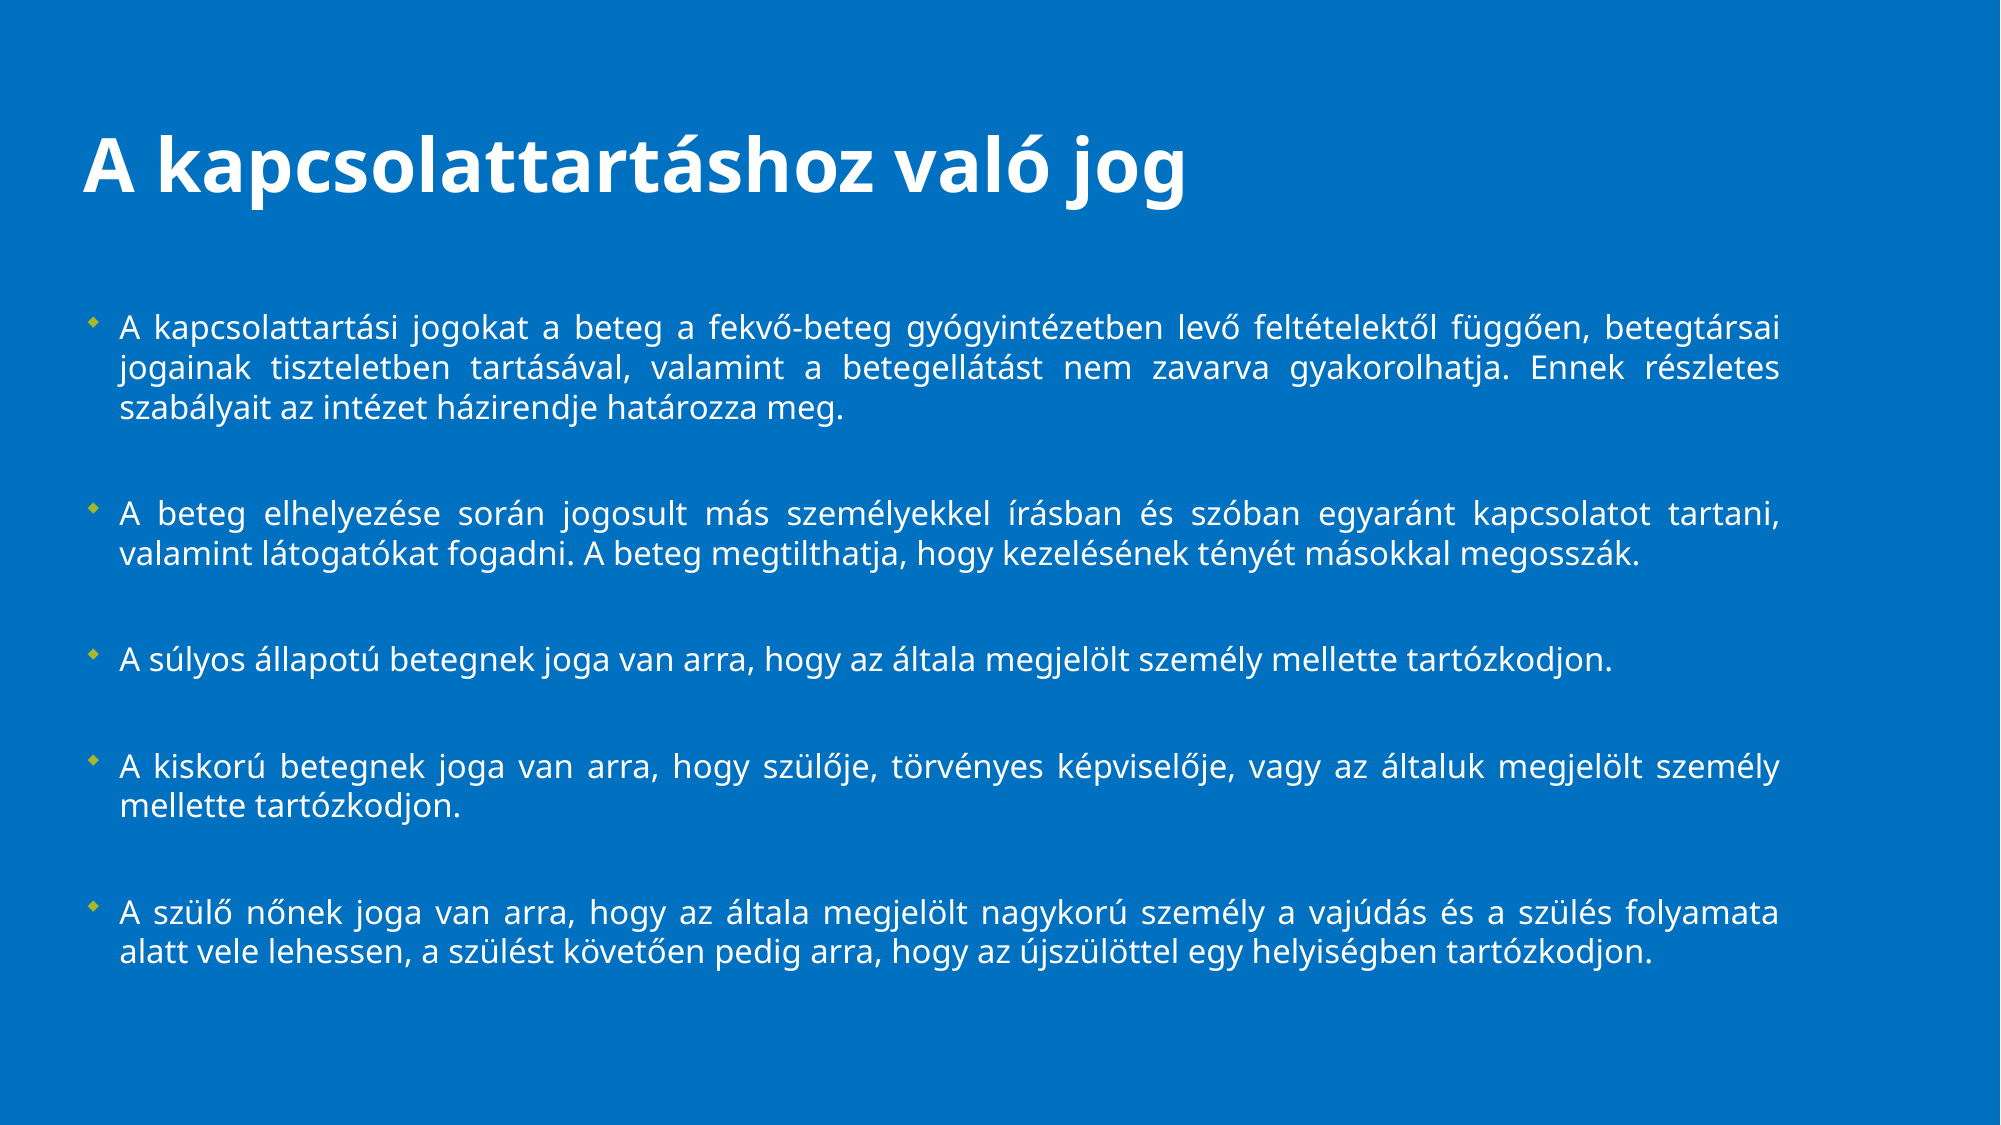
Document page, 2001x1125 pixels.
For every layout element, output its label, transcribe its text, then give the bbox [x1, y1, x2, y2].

list A kapcsolattartási jogokat a beteg a fekvő-beteg gyógyintézetben levő feltételektől függően, betegtársai jogainak tiszteletben tartásával, valamint a betegellátást nem zavarva gyakorolhatja. Ennek részletes szabályait az intézet házirendje határozza meg. A beteg elhelyezése során jogosult más személyekkel írásban és szóban egyaránt kapcsolatot tartani, valamint látogatókat fogadni. A beteg megtilthatja, hogy kezelésének tényét másokkal megosszák. A súlyos állapotú betegnek joga van arra, hogy az általa megjelölt személy mellette tartózkodjon. A kiskorú betegnek joga van arra, hogy szülője, törvényes képviselője, vagy az általuk megjelölt személy mellette tartózkodjon. A szülő nőnek joga van arra, hogy az általa megjelölt nagykorú személy a vajúdás és a szülés folyamata alatt vele lehessen, a szülést követően pedig arra, hogy az újszülöttel egy helyiségben tartózkodjon. [68, 299, 1799, 990]
title A kapcsolattartáshoz való jog [68, 59, 1799, 278]
